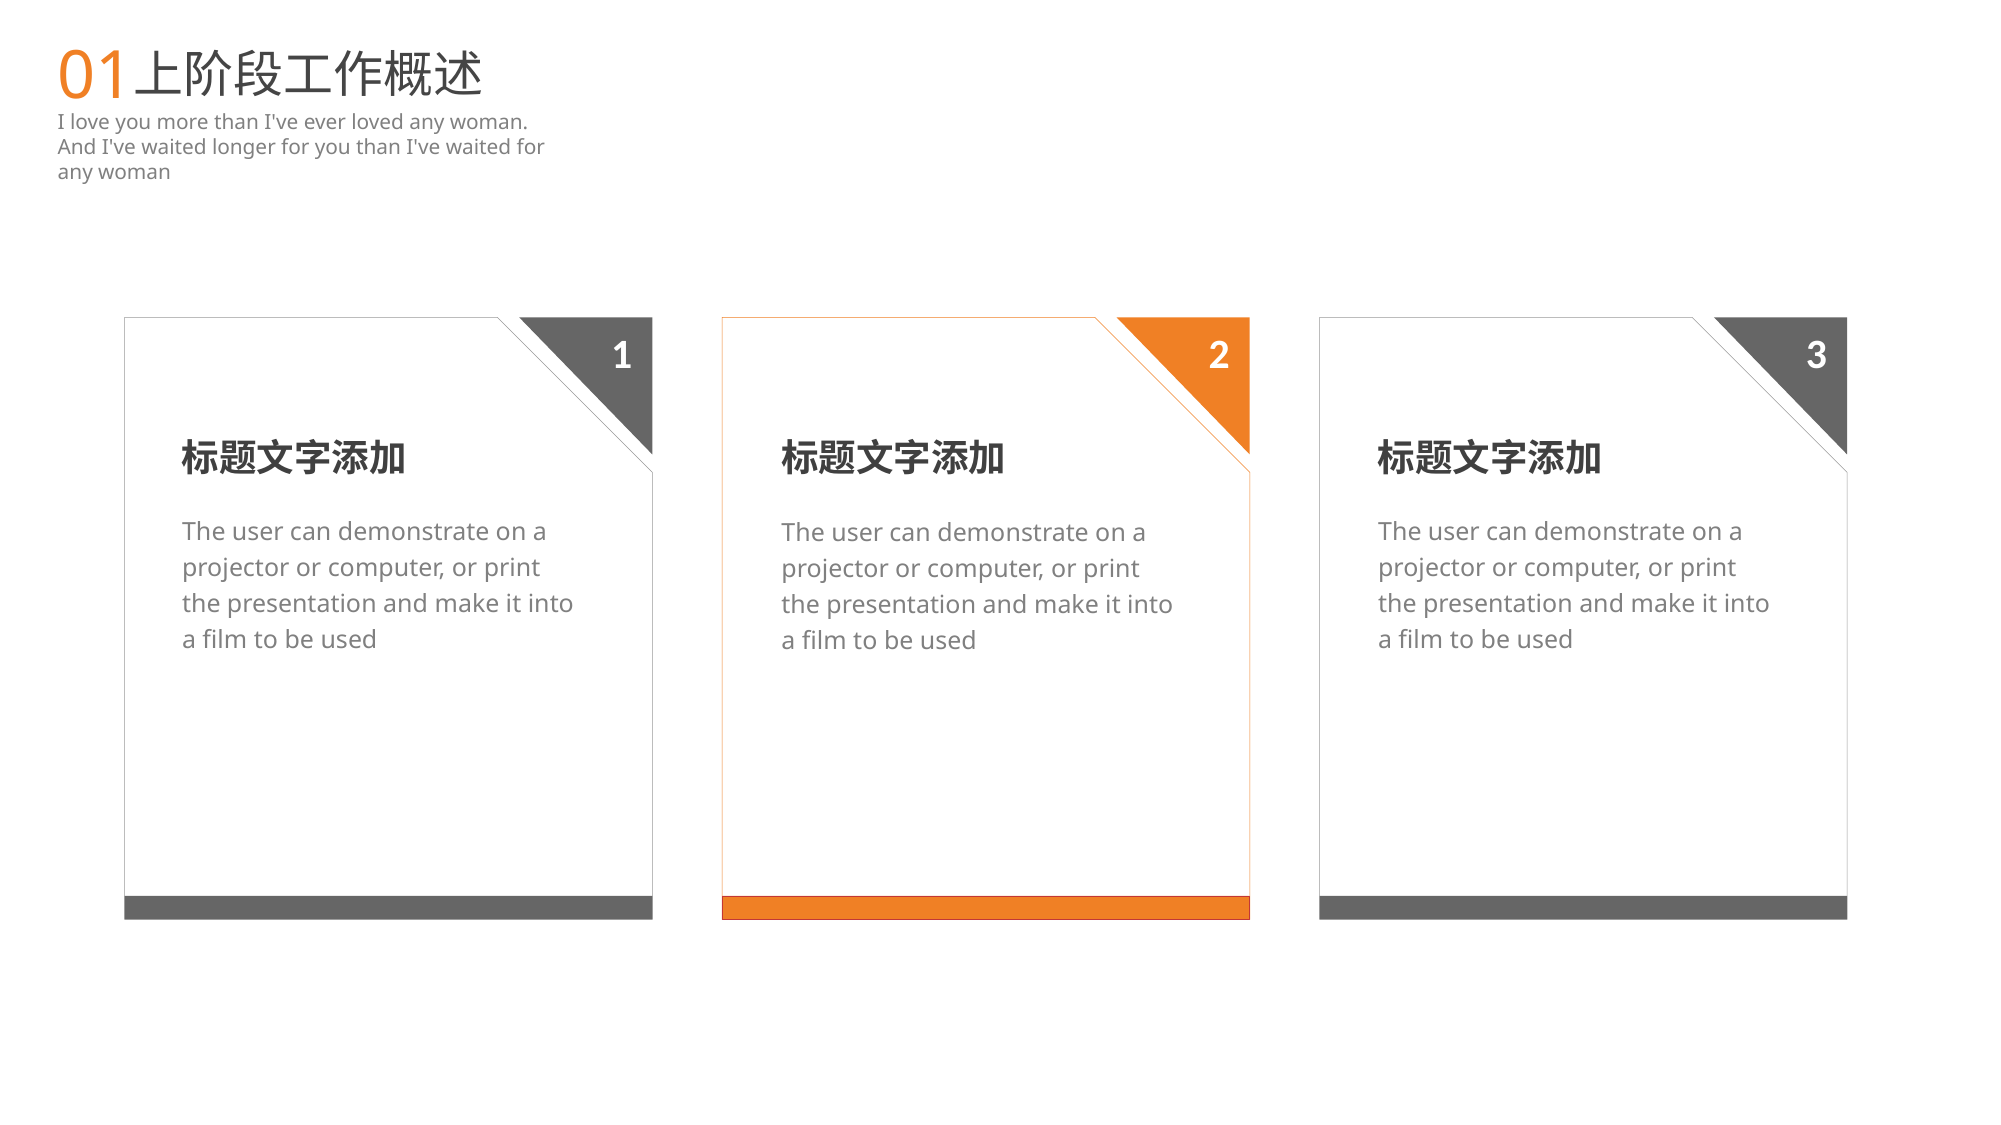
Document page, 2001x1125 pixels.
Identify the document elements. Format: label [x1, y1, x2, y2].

text_box [124, 317, 653, 920]
text_box [722, 317, 1250, 920]
text_box [167, 417, 592, 745]
text_box [1319, 317, 1848, 920]
text_box [42, 24, 585, 168]
text_box [1363, 417, 1788, 745]
text_box [766, 417, 1191, 746]
